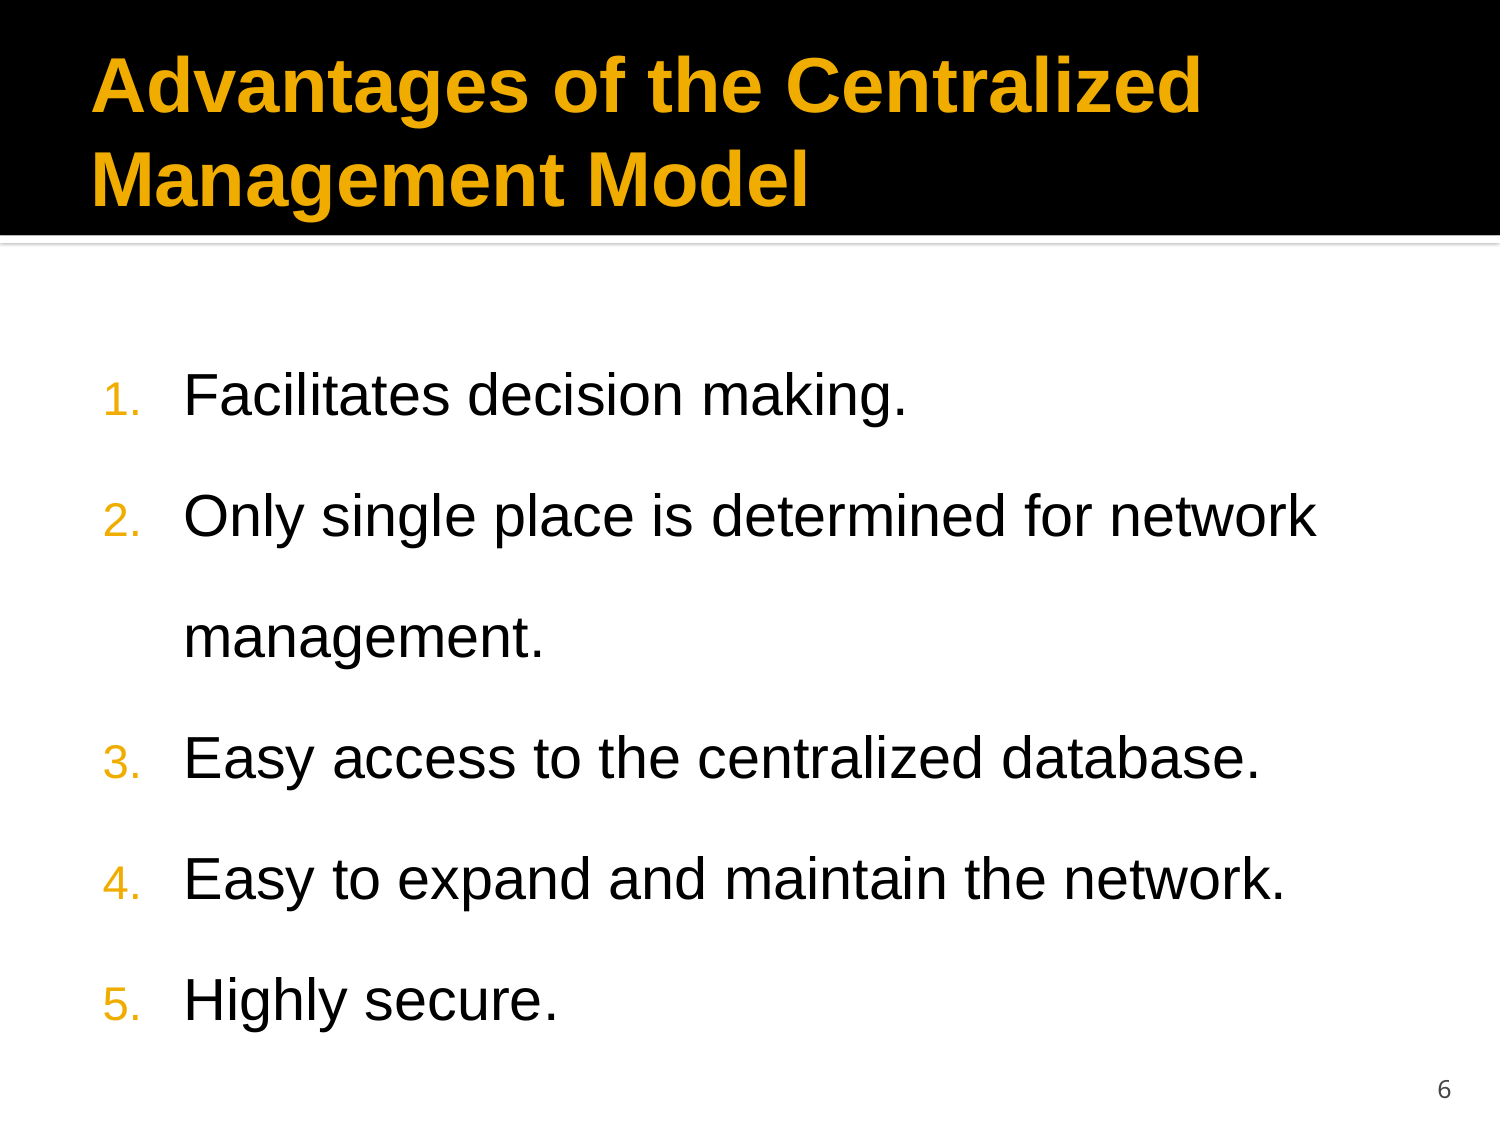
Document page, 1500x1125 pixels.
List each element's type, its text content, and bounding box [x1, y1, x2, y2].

title Advantages of the Centralized Management Model [75, 25, 1425, 231]
slide_number 6 [1345, 1062, 1467, 1108]
list Facilitates decision making. Only single place is determined for network management. Easy access to the centralized database. Easy to expand and maintain the network. Highly secure. [75, 291, 1425, 1050]
